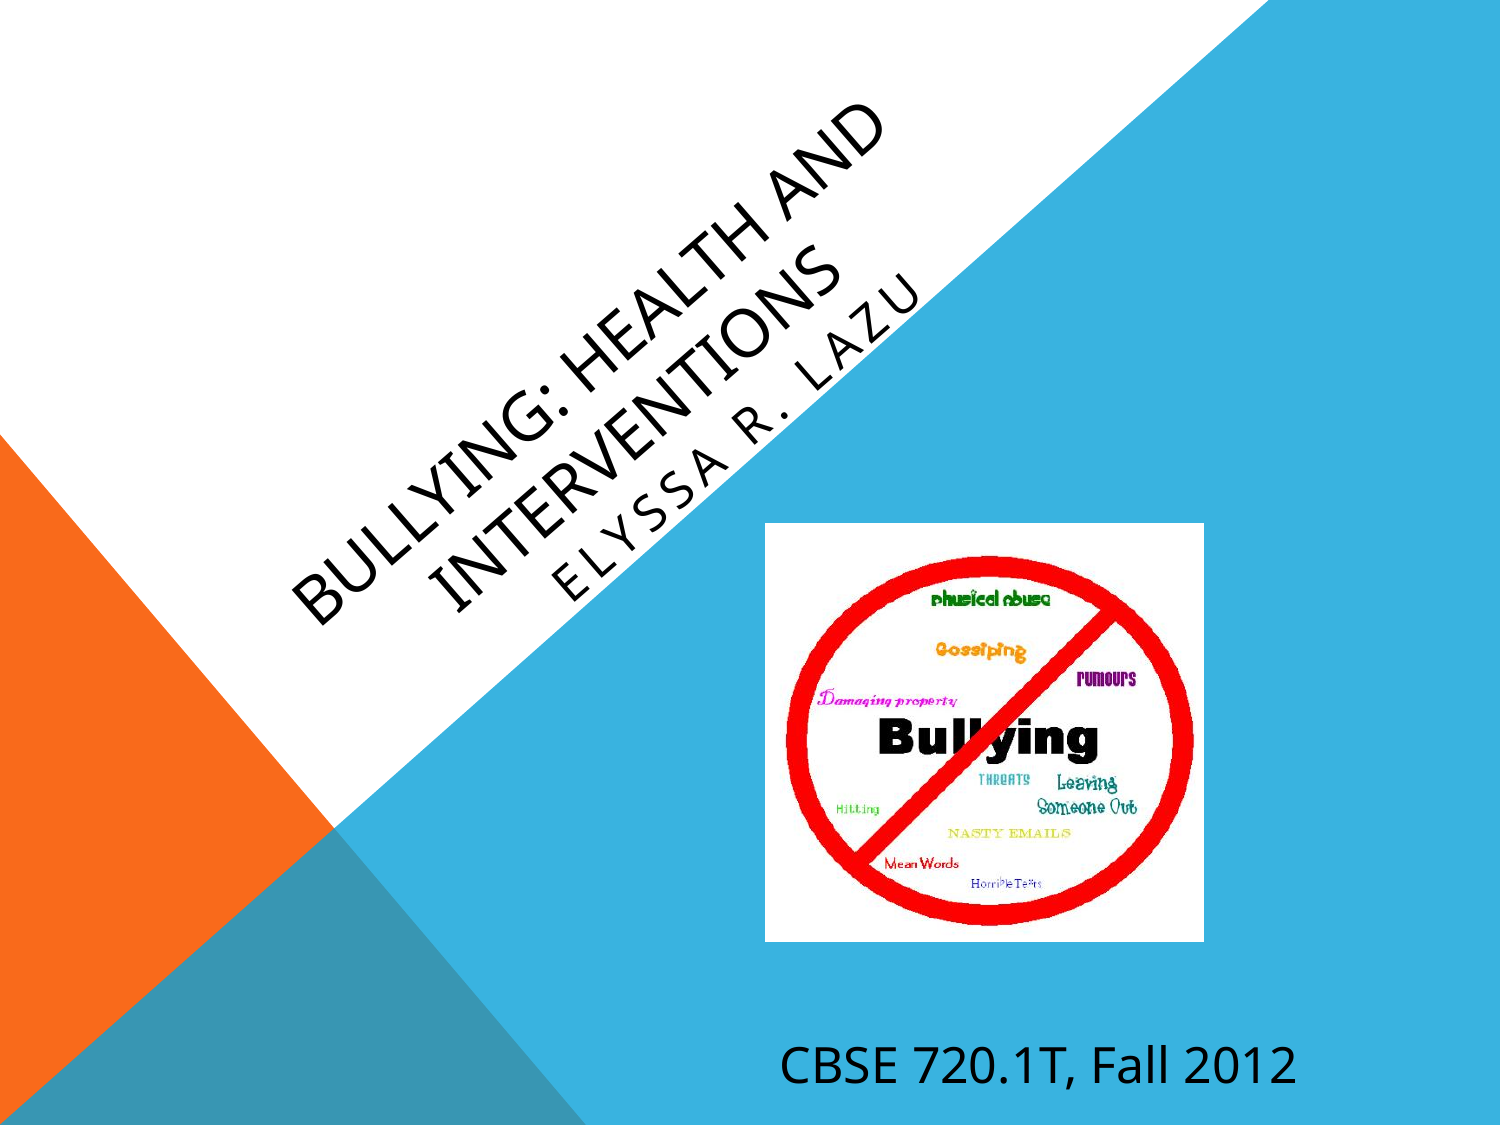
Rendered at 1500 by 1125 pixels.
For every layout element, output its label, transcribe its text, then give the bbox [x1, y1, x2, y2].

text_box CBSE 720.1T, Fall 2012 [764, 1026, 1369, 1102]
picture [764, 523, 1204, 942]
subtitle Elyssa R. lazu [312, 61, 1154, 804]
title Bullying: Health and interventions [182, 4, 1012, 761]
